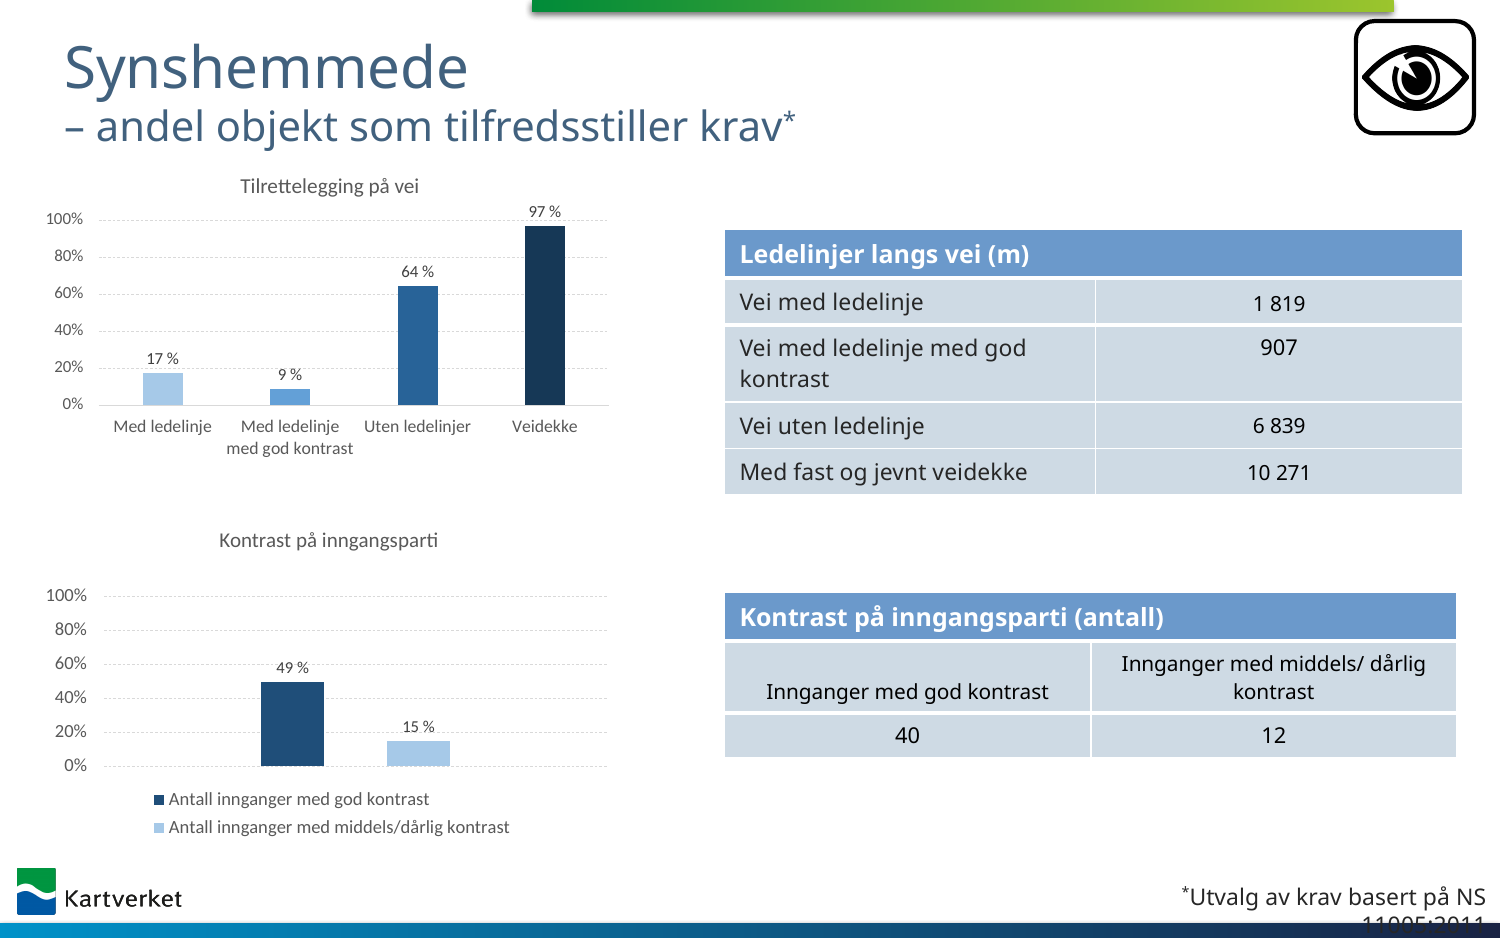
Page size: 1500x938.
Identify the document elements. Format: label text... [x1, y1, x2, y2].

table_cell 907 [1096, 327, 1462, 401]
table_cell 12 [1092, 715, 1456, 757]
table_cell 10 271 [1096, 449, 1462, 494]
picture [41, 166, 619, 492]
table_cell Innganger med middels/ dårlig kontrast [1092, 643, 1456, 711]
text_box *Utvalg av krav basert på NS 11005:2011 [1068, 873, 1500, 938]
text_box Synshemmede – andel objekt som tilfredsstiller krav* [49, 24, 1431, 158]
table_cell Innganger med god kontrast [725, 643, 1090, 711]
table_cell Vei uten ledelinje [725, 403, 1095, 448]
table_header Ledelinjer langs vei (m) [725, 230, 1462, 276]
table_header Kontrast på inngangsparti (antall) [725, 593, 1456, 639]
table_cell Med fast og jevnt veidekke [725, 449, 1095, 494]
table_cell Vei med ledelinje med god kontrast [725, 327, 1095, 401]
table_cell 1 819 [1096, 280, 1462, 323]
table_cell Vei med ledelinje [725, 280, 1095, 323]
picture [41, 520, 617, 846]
table_cell 40 [725, 715, 1090, 757]
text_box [1355, 20, 1475, 134]
table_cell 6 839 [1096, 403, 1462, 448]
